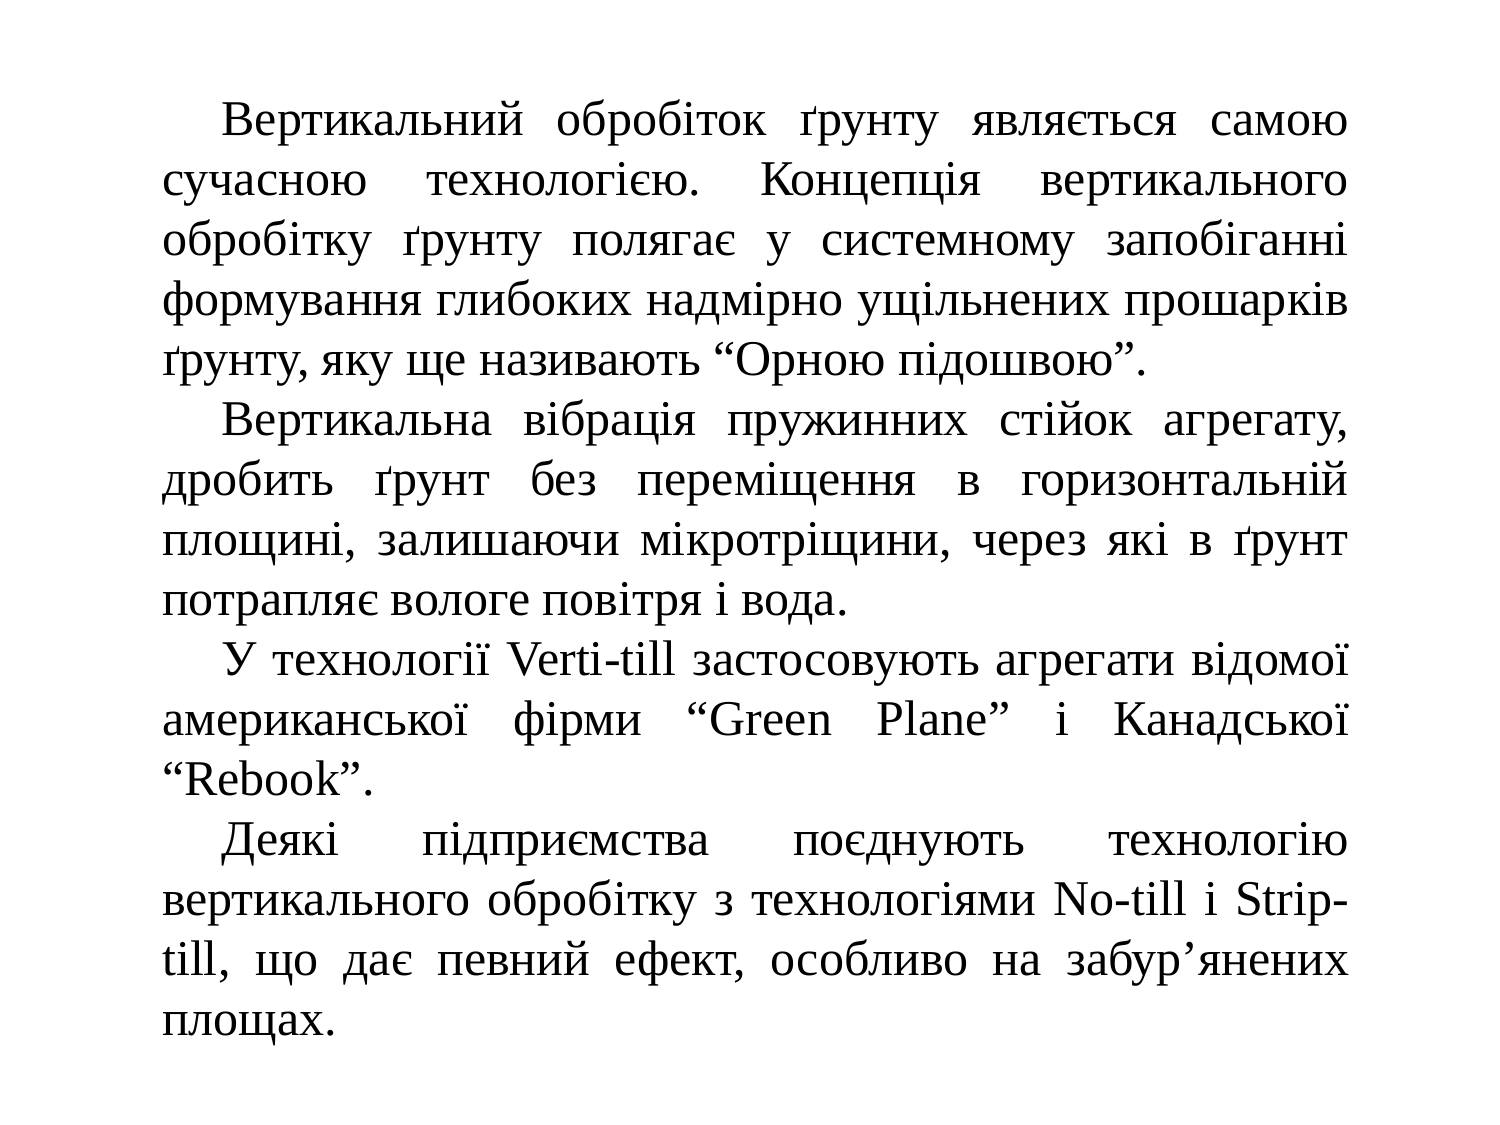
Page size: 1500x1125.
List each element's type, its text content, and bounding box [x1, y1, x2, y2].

text_box Вертикальний обробіток ґрунту являється самою сучасною технологією. Концепція вертикального обробітку ґрунту полягає у системному запобіганні формування глибоких надмірно ущільнених прошарків ґрунту, яку ще називають “Орною підошвою”. Вертикальна вібрація пружинних стійок агрегату, дробить ґрунт без переміщення в горизонтальній площині, залишаючи мікротріщини, через які в ґрунт потрапляє вологе повітря і вода. У технології Verti-till застосовують агрегати відомої американської фірми “Green Plane” і Канадської “Rebook”. Деякі підприємства поєднують технологію вертикального обробітку з технологіями No-till і Strip-till, що дає певний ефект, особливо на забур’янених площах. [147, 78, 1365, 1053]
